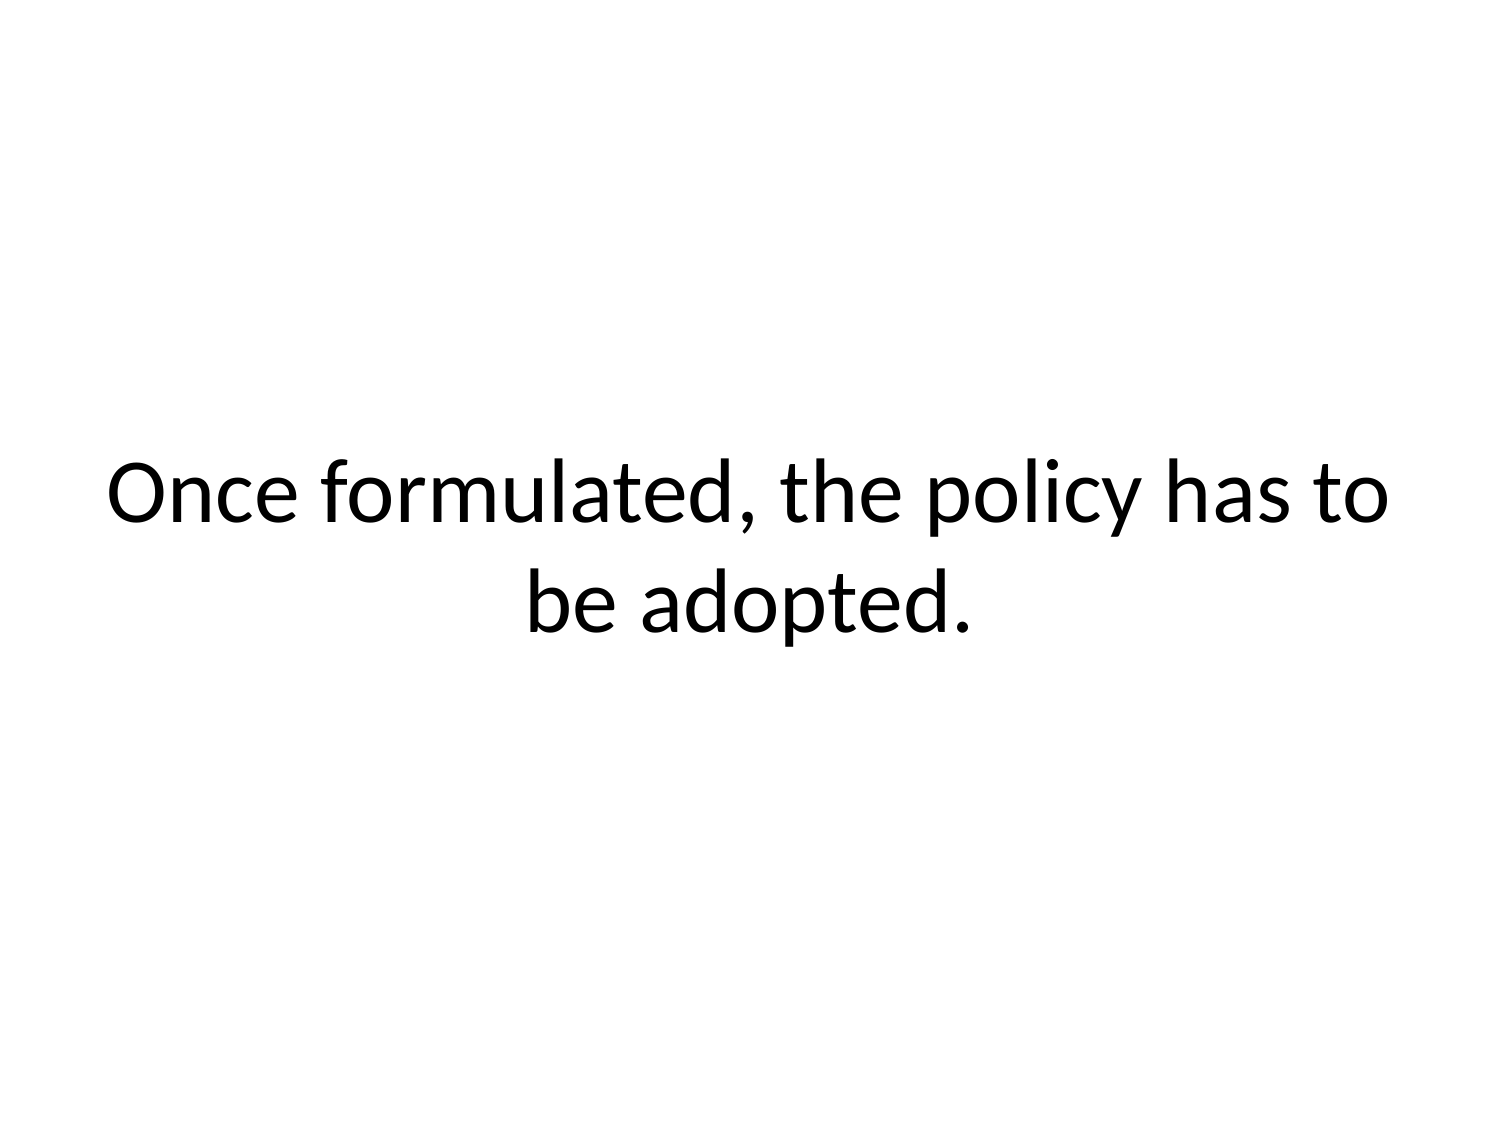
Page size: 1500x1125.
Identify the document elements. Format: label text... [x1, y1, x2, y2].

title Once formulated, the policy has to be adopted. [75, 45, 1425, 1038]
